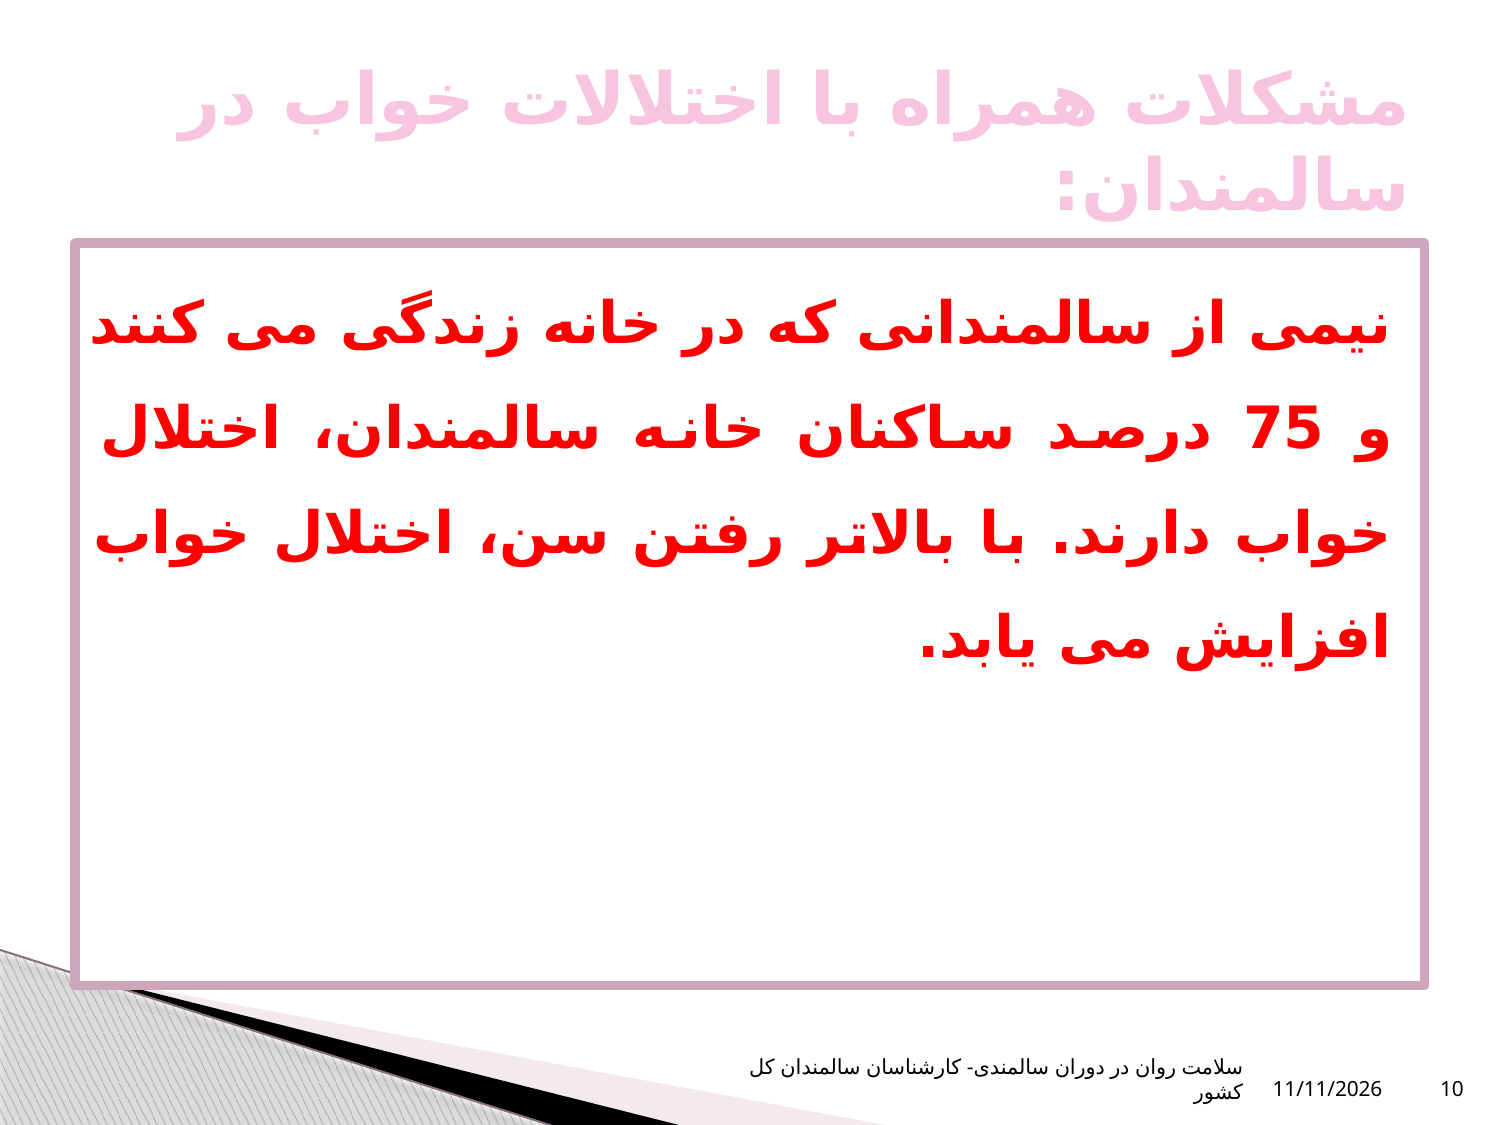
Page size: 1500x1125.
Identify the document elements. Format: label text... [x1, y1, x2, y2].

list نیمی از سالمندانی که در خانه زندگی می کنند و 75 درصد ساکنان خانه سالمندان، اختلال خواب دارند. با بالاتر رفتن سن، اختلال خواب افزایش می یابد. [70, 238, 1429, 990]
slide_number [1258, 1051, 1418, 1112]
title مشکلات همراه با اختلالات خواب در سالمندان: [75, 45, 1425, 233]
slide_number 10 [1418, 1051, 1479, 1112]
footer سلامت روان در دوران سالمندی- کارشناسان سالمندان کل کشور [718, 1051, 1258, 1112]
